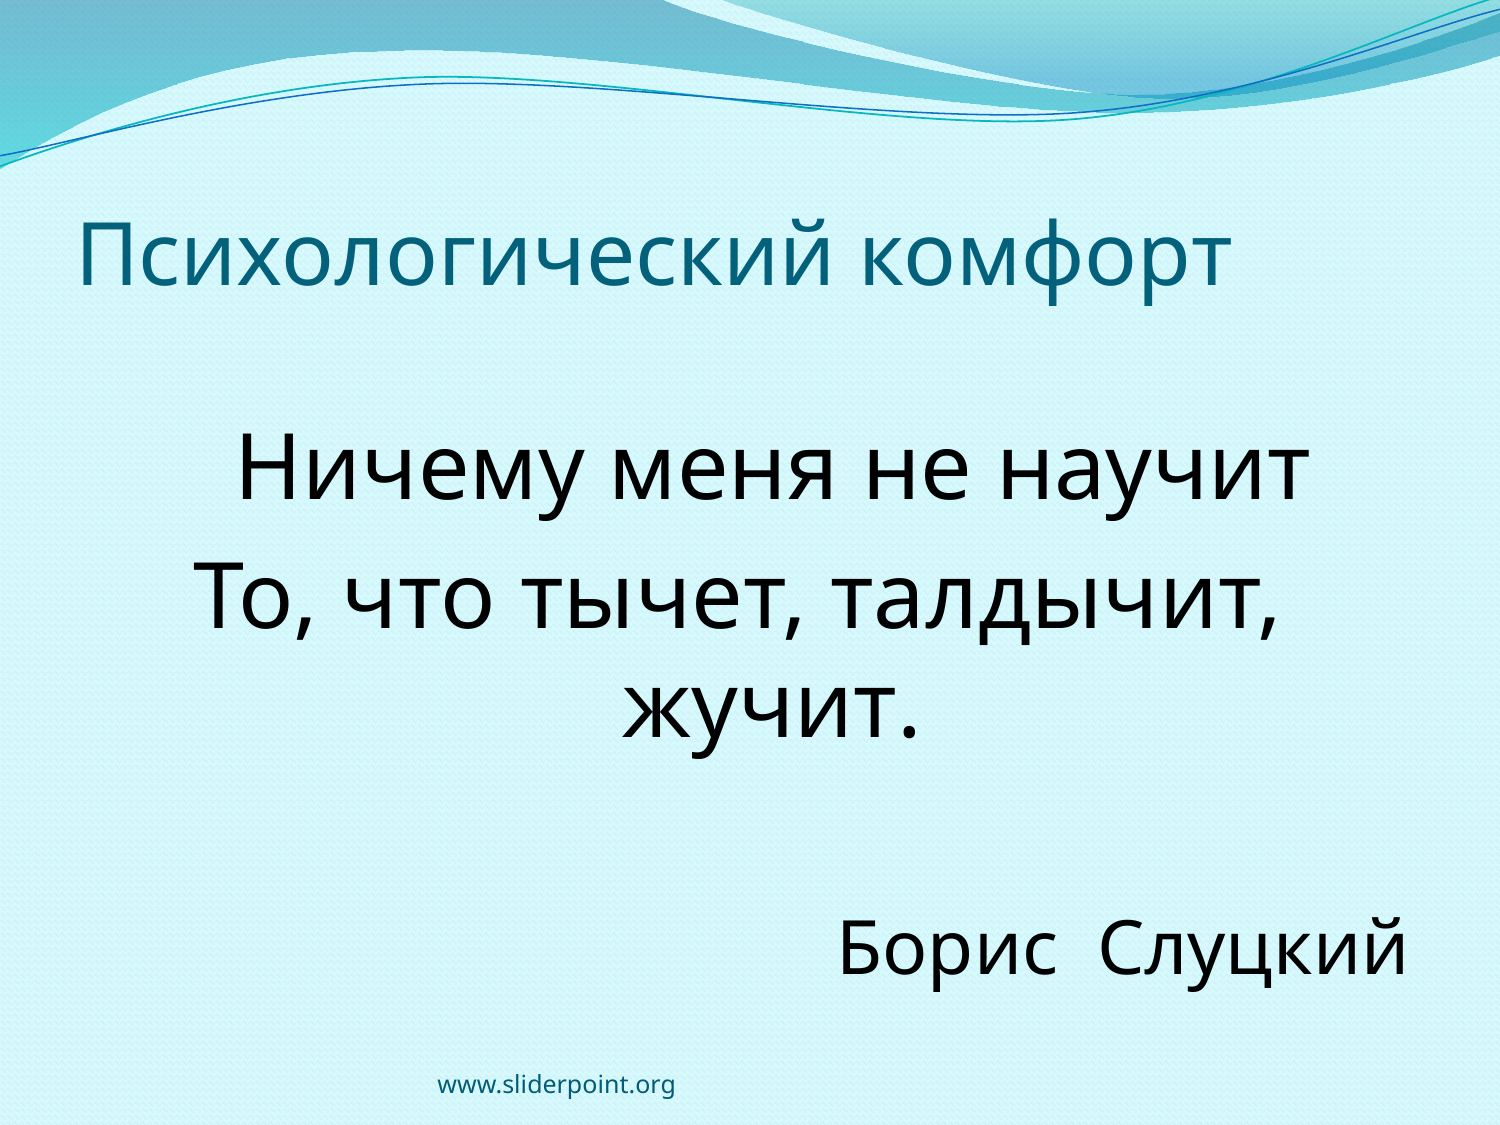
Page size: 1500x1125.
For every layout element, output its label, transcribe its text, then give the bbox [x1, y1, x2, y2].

footer www.sliderpoint.org [437, 1042, 988, 1103]
title Психологический комфорт [75, 115, 1425, 303]
list Ничему меня не научит То, что тычет, талдычит, жучит. Борис Слуцкий [75, 317, 1425, 1038]
